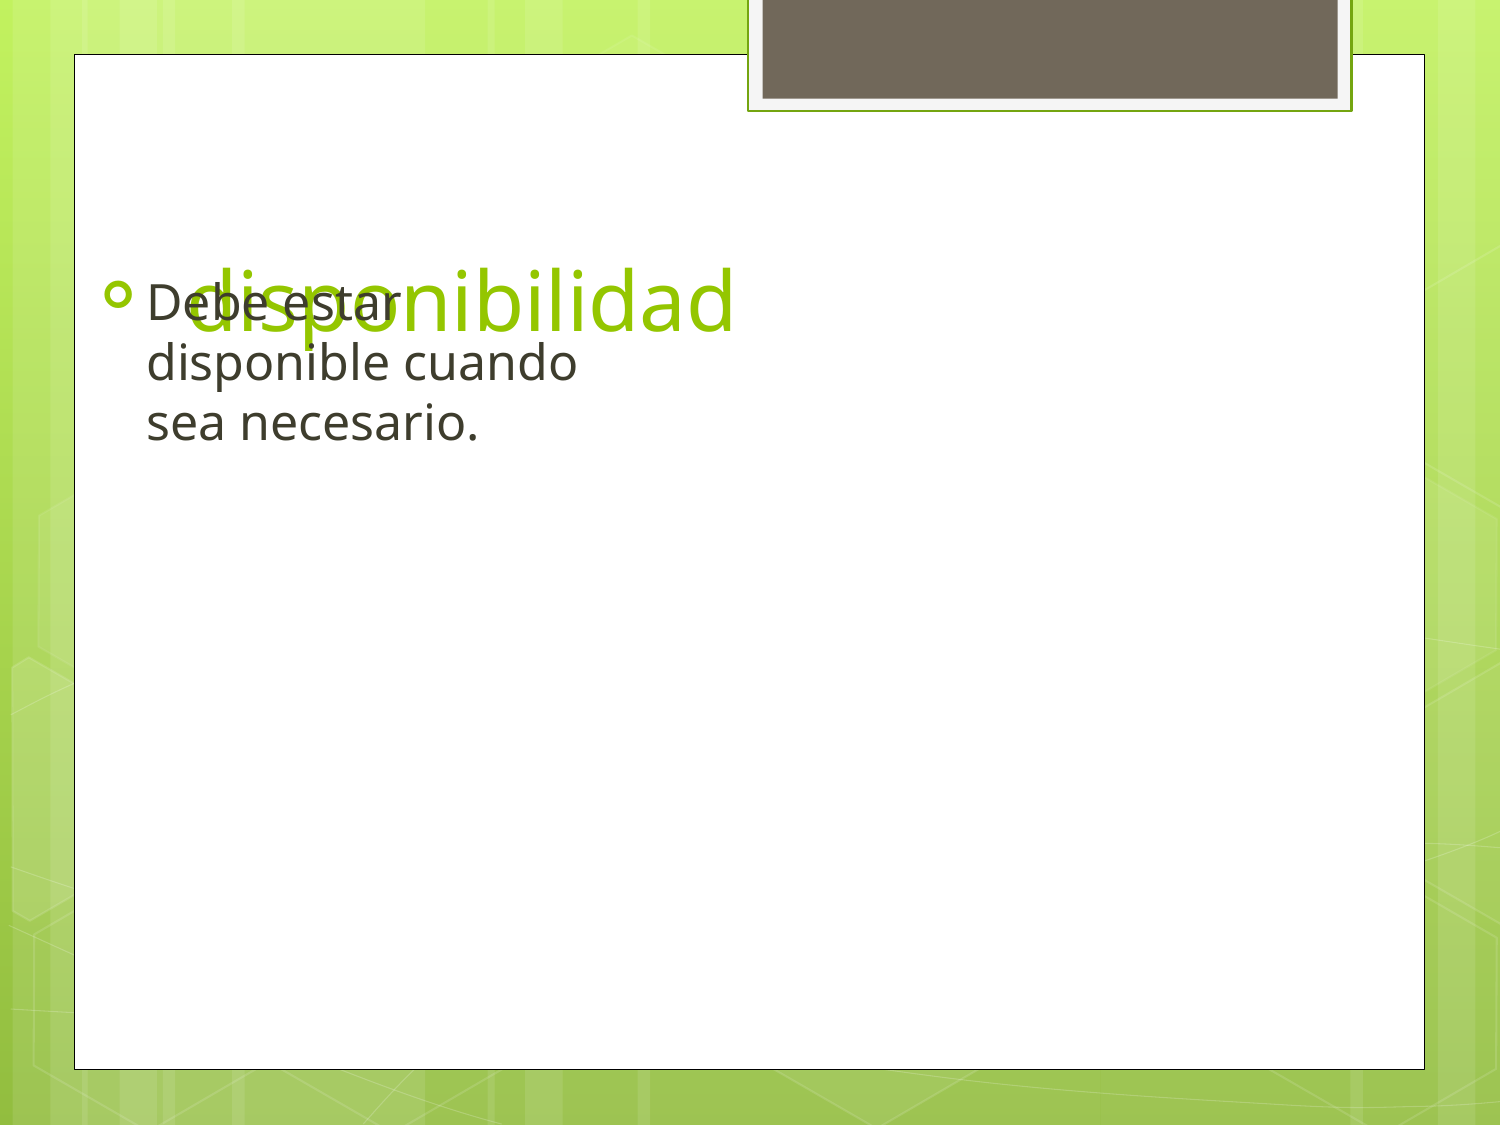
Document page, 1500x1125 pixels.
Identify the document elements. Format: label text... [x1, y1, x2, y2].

list Debe estar disponible cuando sea necesario. [75, 262, 668, 1005]
title disponibilidad [171, 168, 1324, 357]
